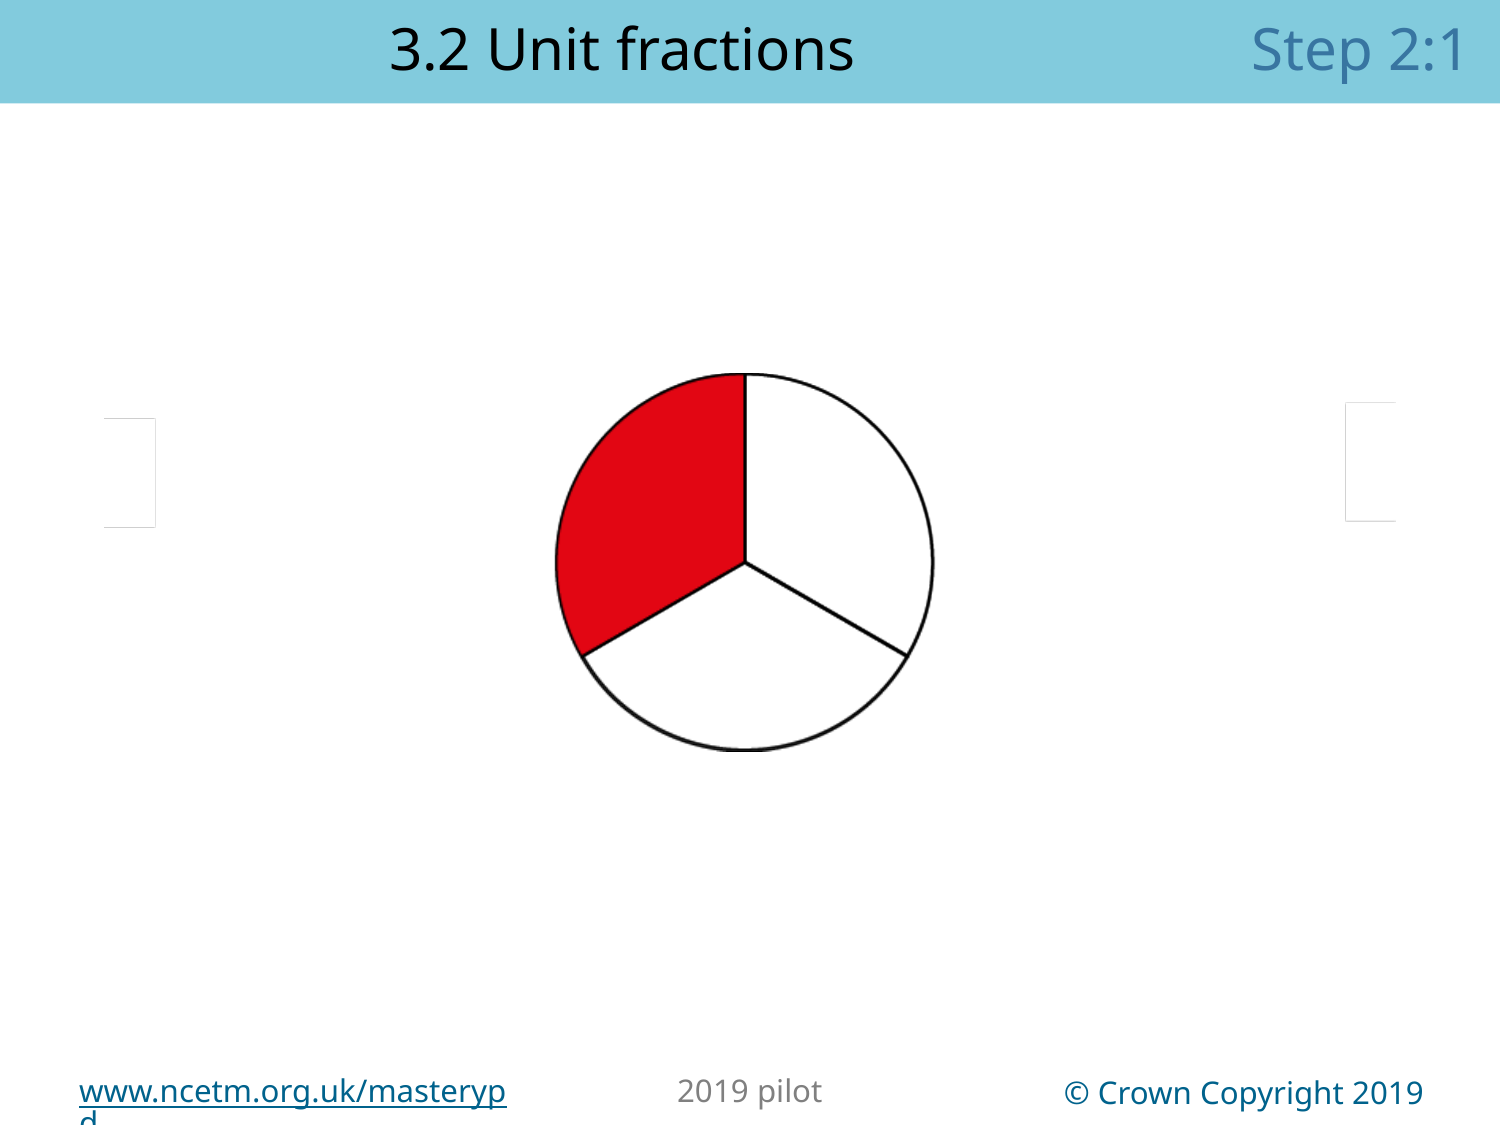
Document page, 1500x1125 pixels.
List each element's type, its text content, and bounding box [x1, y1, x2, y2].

picture [101, 373, 1399, 765]
list 3.2 Unit fractions Step 2:1 [0, 0, 1500, 104]
